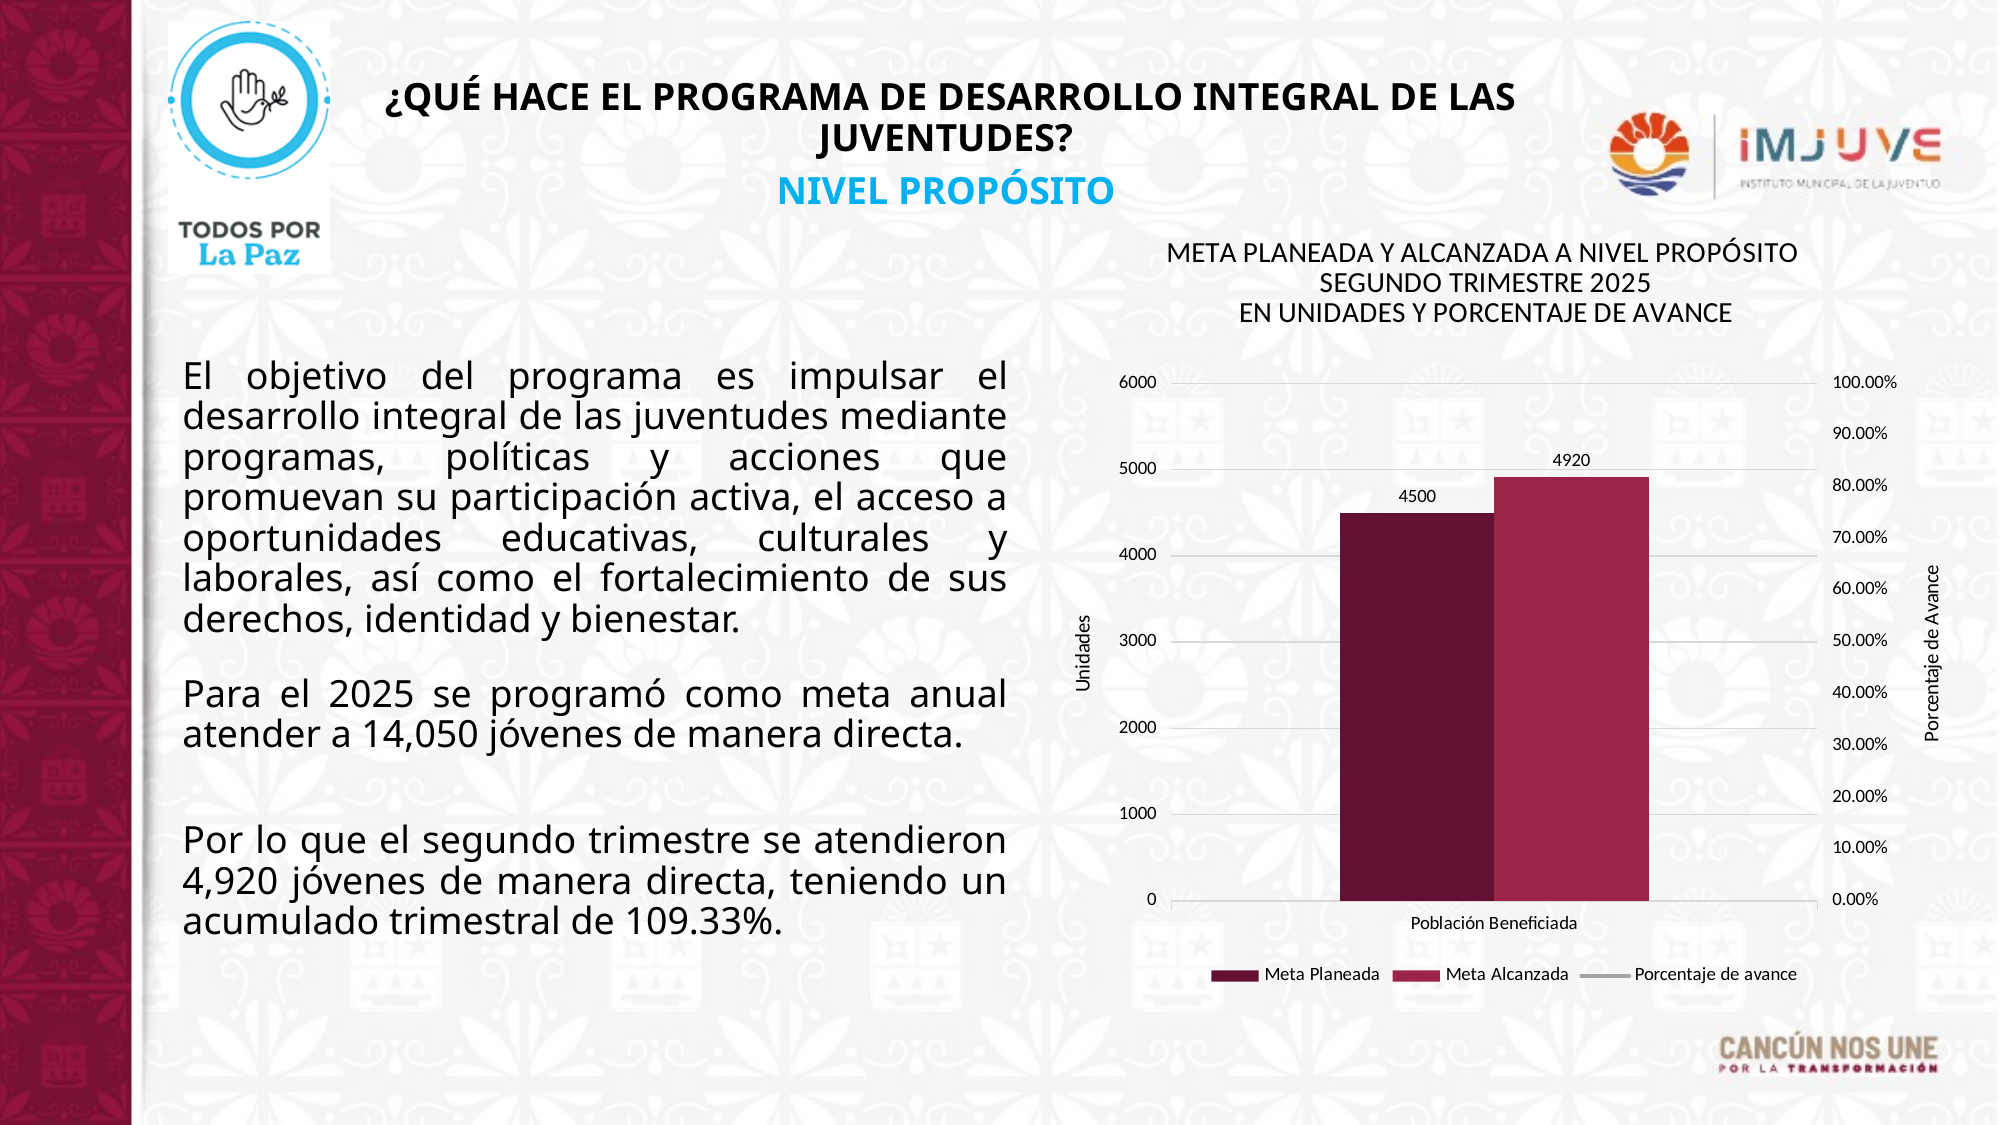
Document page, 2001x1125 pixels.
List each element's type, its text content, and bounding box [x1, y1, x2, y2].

text_box El objetivo del programa es impulsar el desarrollo integral de las juventudes mediante programas, políticas y acciones que promuevan su participación activa, el acceso a oportunidades educativas, culturales y laborales, así como el fortalecimiento de sus derechos, identidad y bienestar. [167, 349, 1024, 648]
text_box Para el 2025 se programó como meta anual atender a 14,050 jóvenes de manera directa. Por lo que el segundo trimestre se atendieron 4,920 jóvenes de manera directa, teniendo un acumulado trimestral de 109.33%. [167, 667, 1024, 951]
chart [1040, 228, 1968, 992]
picture [0, 0, 2001, 1125]
text_box ¿QUÉ HACE EL PROGRAMA DE DESARROLLO INTEGRAL DE LAS JUVENTUDES? NIVEL PROPÓSITO [330, 70, 1572, 220]
